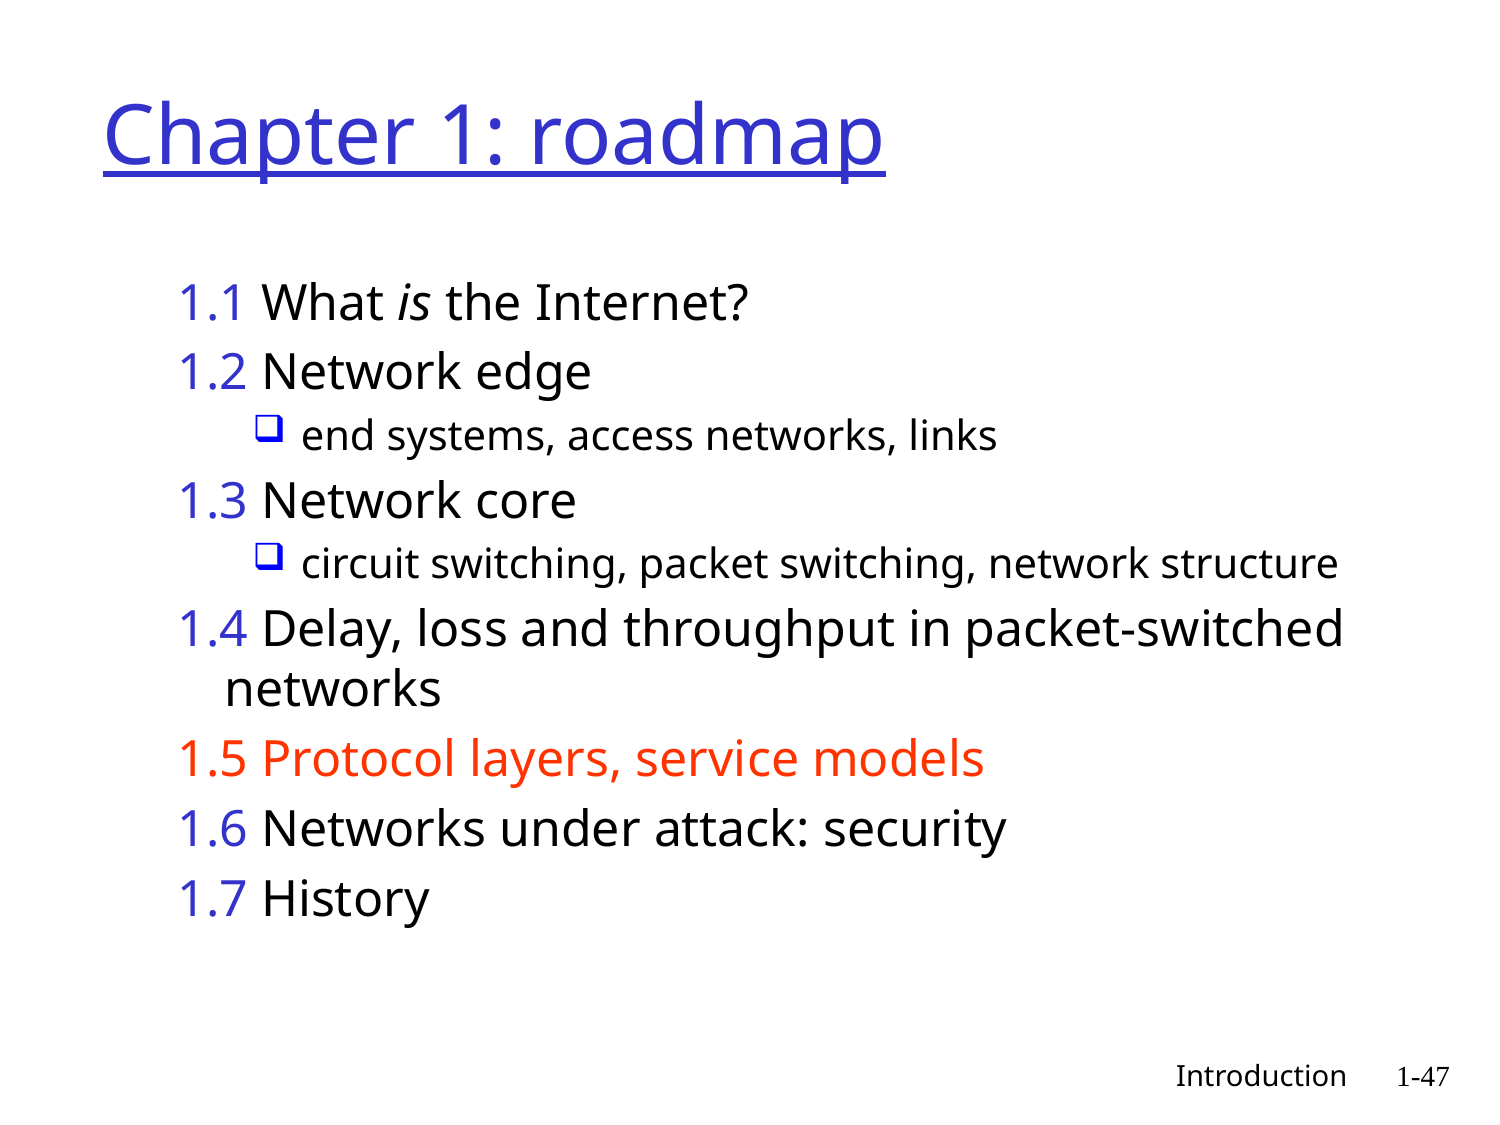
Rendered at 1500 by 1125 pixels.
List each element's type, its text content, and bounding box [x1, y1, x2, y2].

title Chapter 1: roadmap [87, 37, 1363, 226]
list 1.1 What is the Internet? 1.2 Network edge end systems, access networks, links 1.3 Network core circuit switching, packet switching, network structure 1.4 Delay, loss and throughput in packet-switched networks 1.5 Protocol layers, service models 1.6 Networks under attack: security 1.7 History [87, 262, 1435, 1026]
footer Introduction [887, 1049, 1362, 1125]
slide_number 1-47 [1362, 1049, 1466, 1125]
